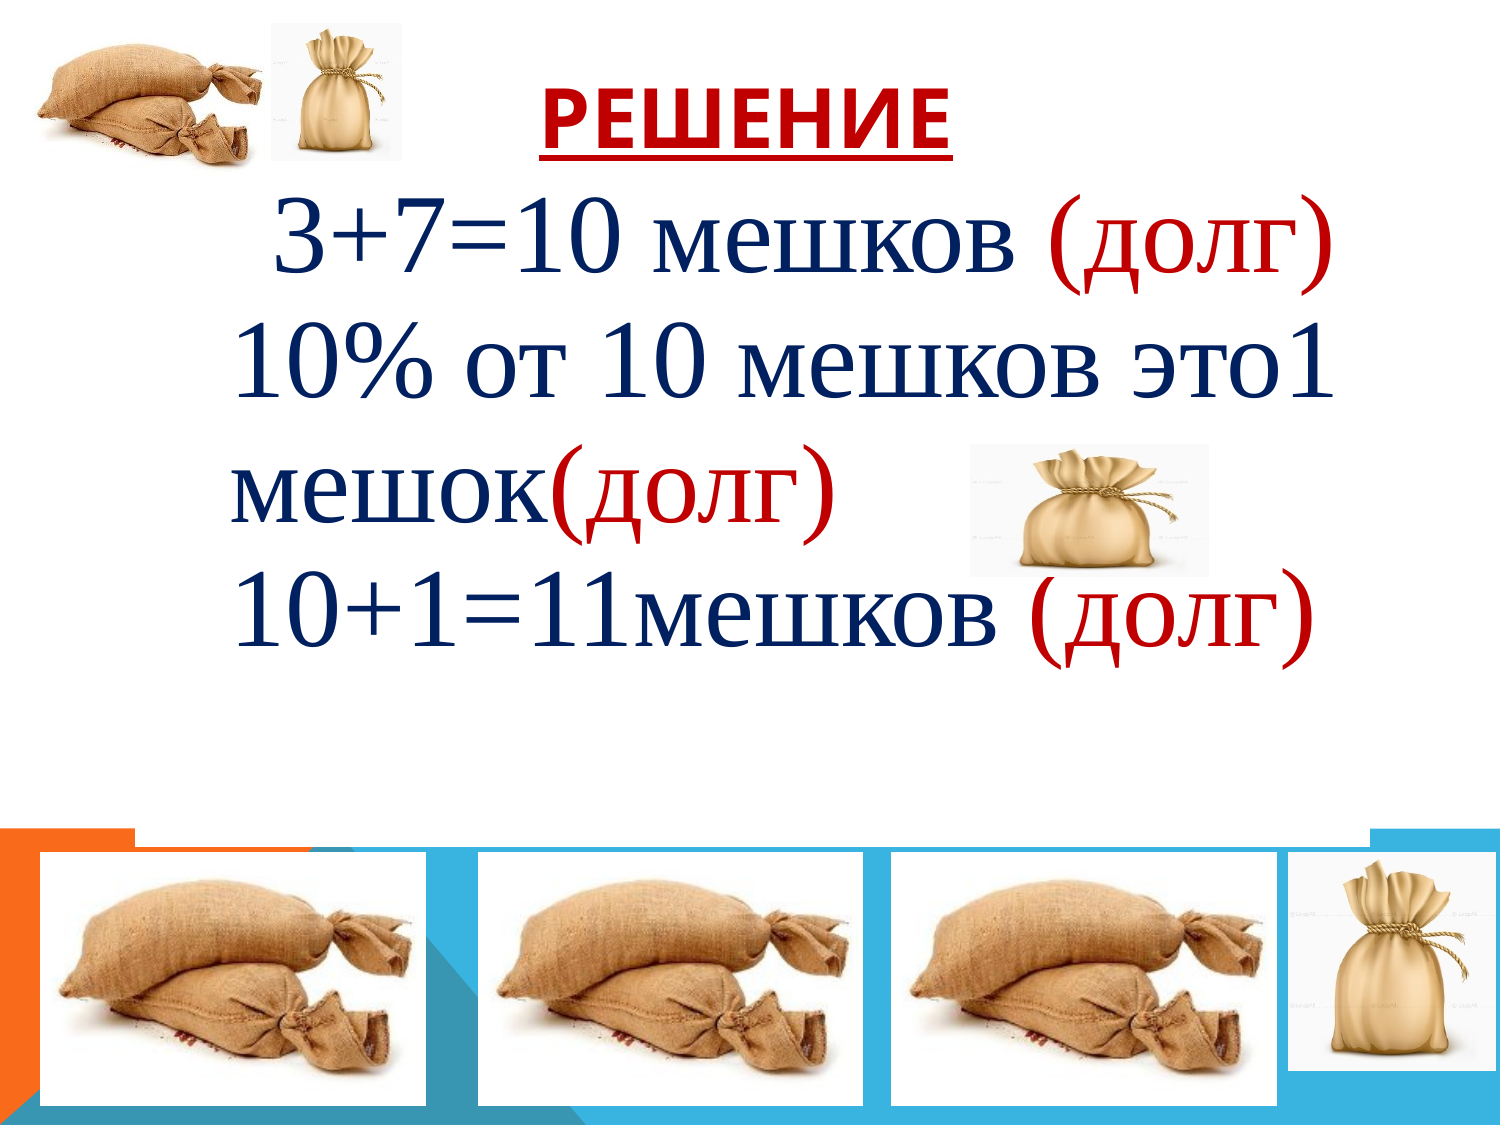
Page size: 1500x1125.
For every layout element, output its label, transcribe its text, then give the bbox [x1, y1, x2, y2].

table_header 3+7=10 мешков (долг) 10% от 10 мешков это1 мешок(долг) 10+1=11мешков (долг) [137, 174, 1369, 845]
picture [40, 851, 426, 1106]
picture [970, 444, 1209, 577]
picture [25, 23, 403, 185]
title Решение [406, 70, 1363, 161]
picture [1287, 852, 1496, 1071]
picture [891, 852, 1277, 1106]
picture [478, 852, 863, 1106]
